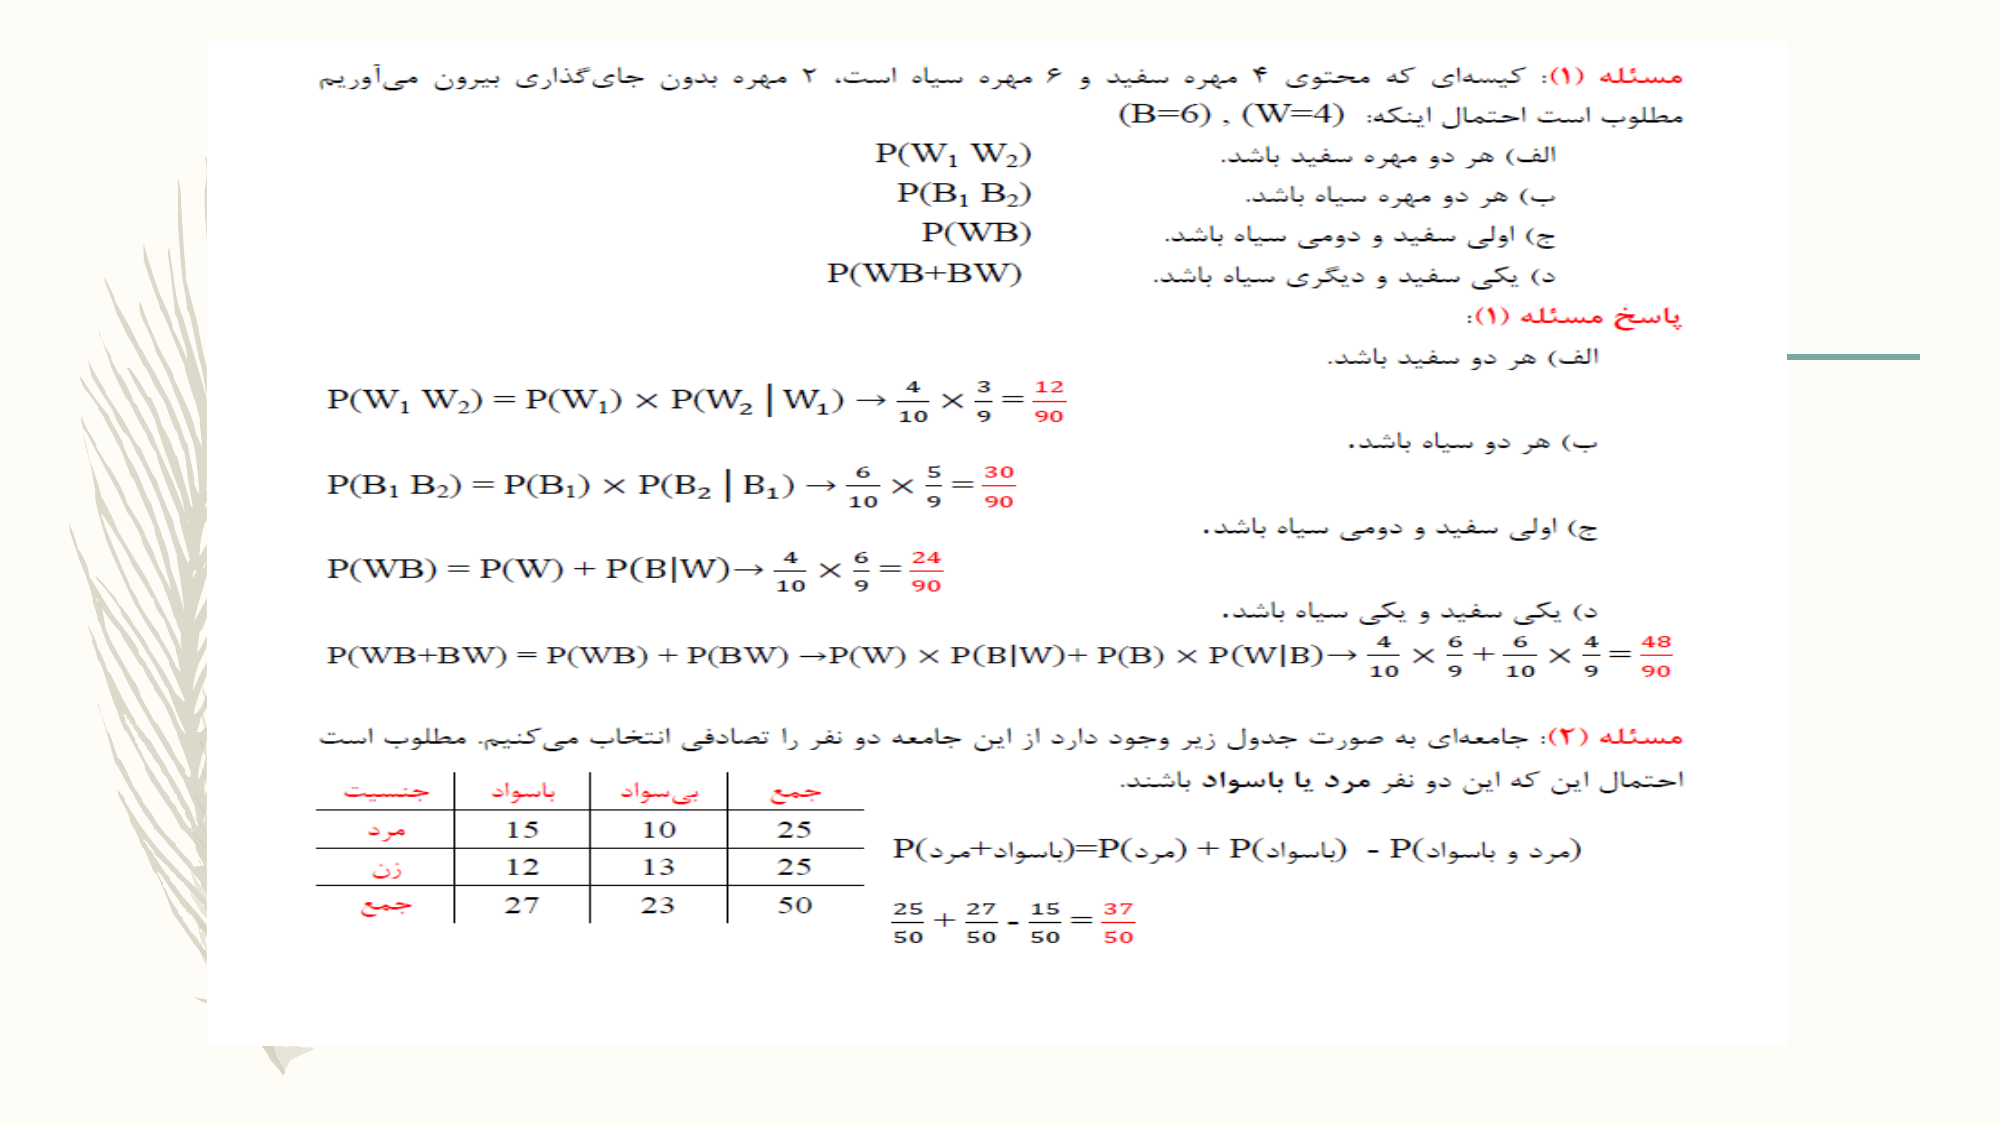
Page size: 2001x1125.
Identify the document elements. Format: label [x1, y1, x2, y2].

picture [206, 41, 1788, 1046]
